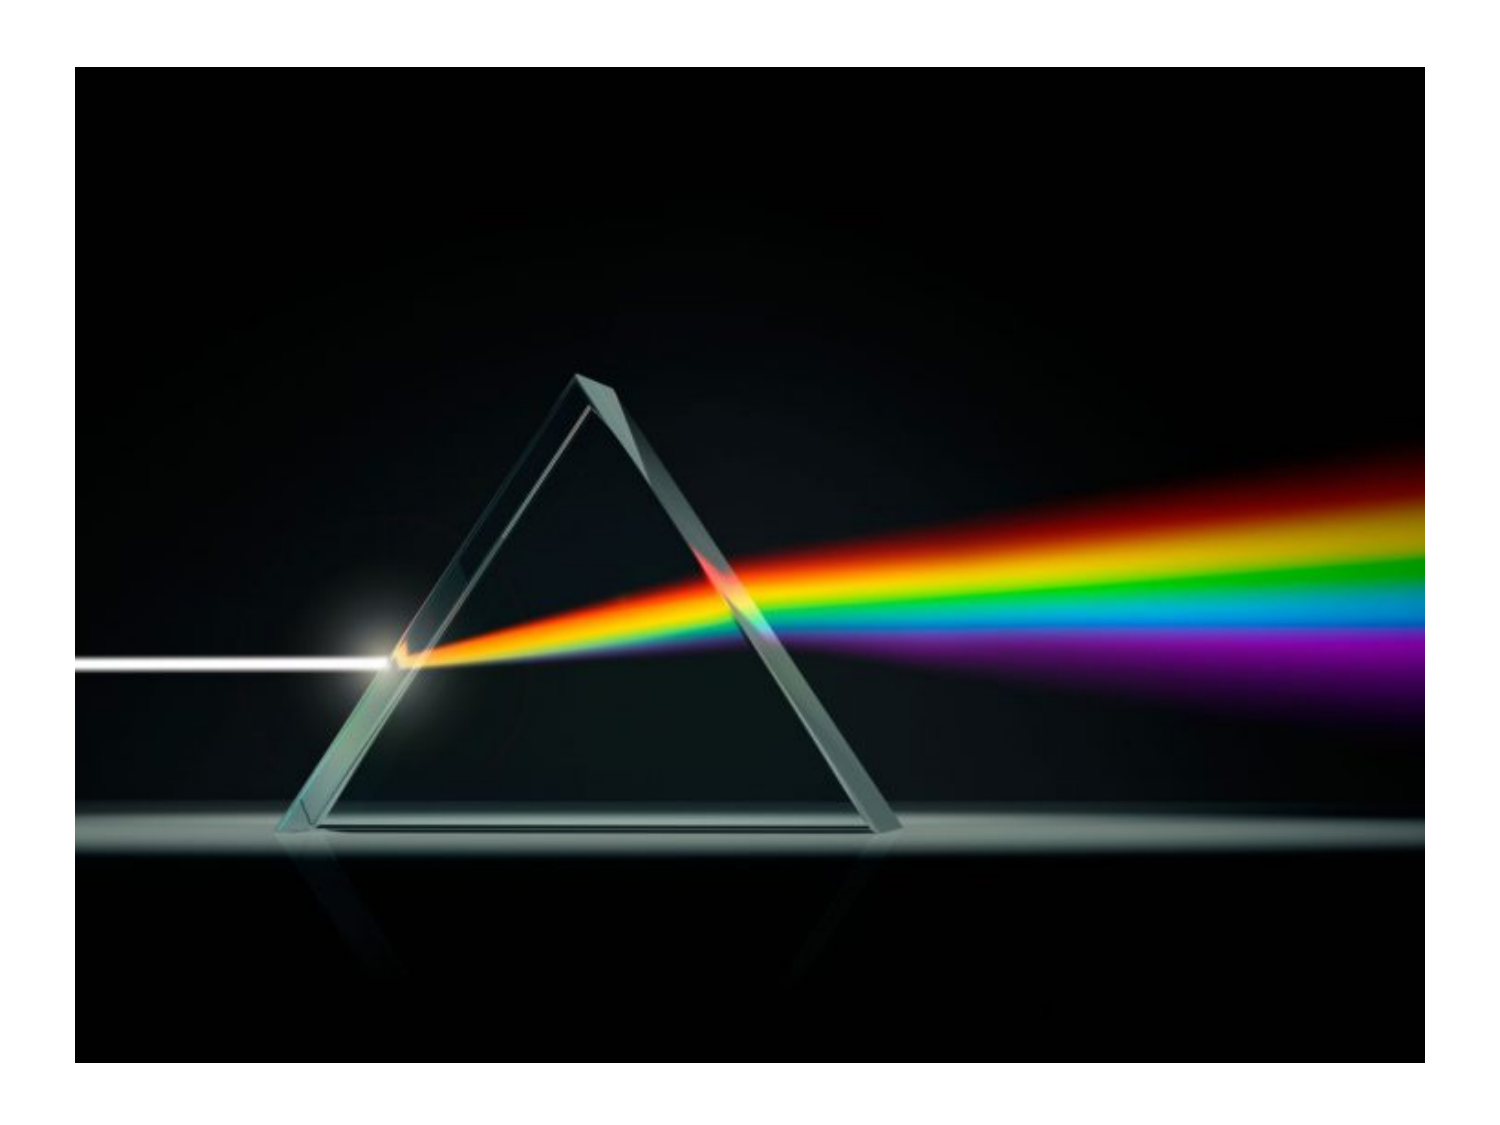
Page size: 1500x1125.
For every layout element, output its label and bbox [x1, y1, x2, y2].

list [74, 66, 1426, 1063]
